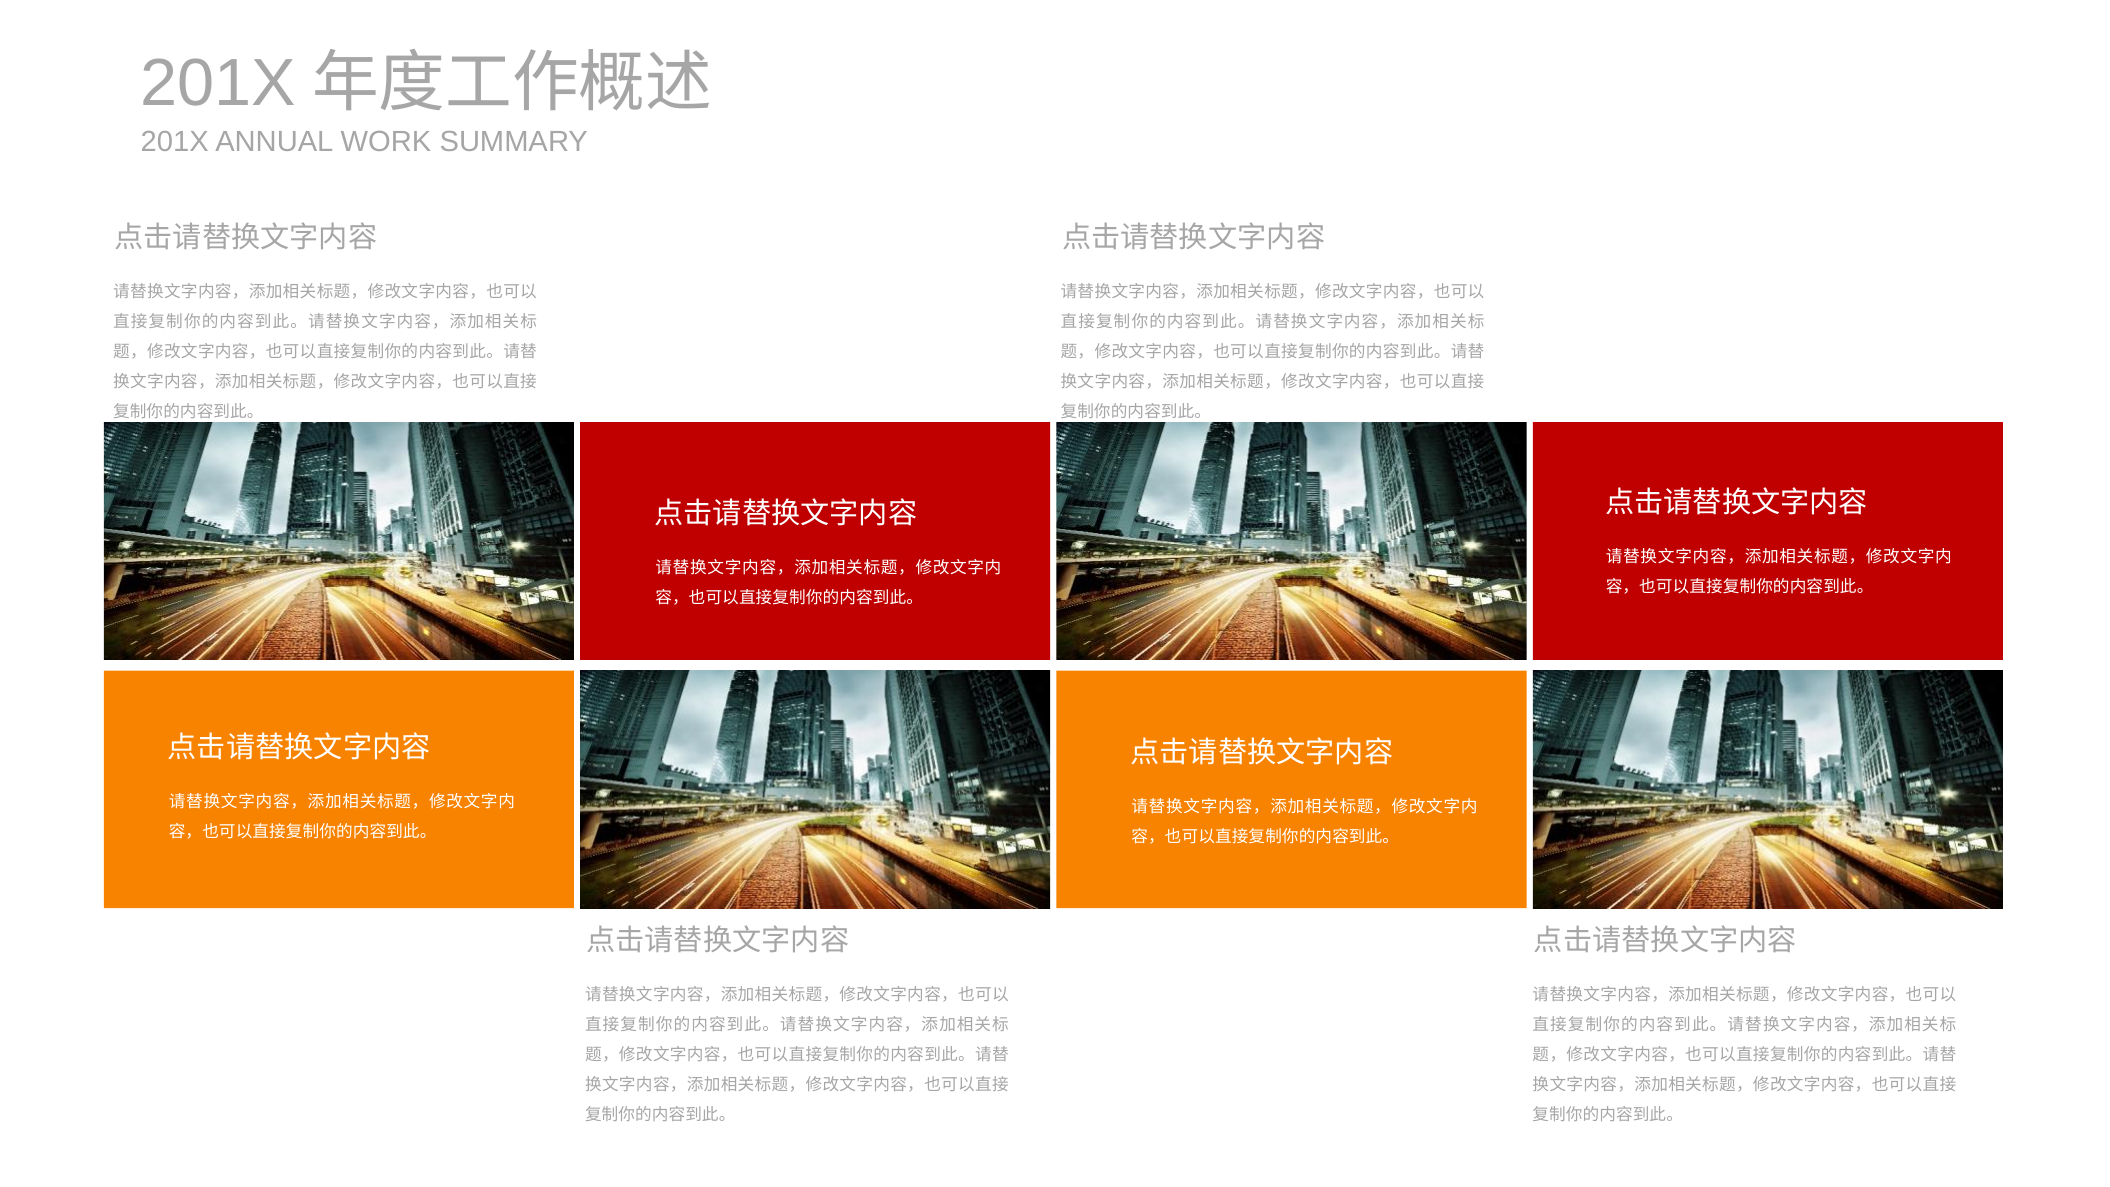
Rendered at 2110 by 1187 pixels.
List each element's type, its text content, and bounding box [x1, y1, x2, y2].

text_box 点击请替换文字内容 [1130, 732, 1399, 769]
text_box 点击请替换文字内容 [1533, 921, 1842, 957]
text_box 点击请替换文字内容 [114, 218, 423, 254]
text_box 点击请替换文字内容 [167, 728, 436, 764]
text_box [580, 670, 1051, 909]
text_box 请替换文字内容，添加相关标题，修改文字内容，也可以直接复制你的内容到此。 [1131, 785, 1479, 846]
text_box [1532, 422, 2003, 660]
text_box [1056, 422, 1527, 660]
text_box 请替换文字内容，添加相关标题，修改文字内容，也可以直接复制你的内容到此。请替换文字内容，添加相关标题，修改文字内容，也可以直接复制你的内容到此。请替换文字内容，添加相关标题，修改文字内容，也可以直接复制你的内容到此。 [585, 974, 1010, 1124]
text_box 点击请替换文字内容 [1062, 218, 1370, 254]
text_box 点击请替换文字内容 [1604, 483, 1873, 519]
text_box 请替换文字内容，添加相关标题，修改文字内容，也可以直接复制你的内容到此。 [168, 781, 516, 841]
text_box [103, 422, 574, 660]
text_box 点击请替换文字内容 [586, 921, 894, 957]
text_box 201X ANNUAL WORK SUMMARY [140, 122, 602, 158]
text_box 请替换文字内容，添加相关标题，修改文字内容，也可以直接复制你的内容到此。请替换文字内容，添加相关标题，修改文字内容，也可以直接复制你的内容到此。请替换文字内容，添加相关标题，修改文字内容，也可以直接复制你的内容到此。 [1532, 974, 1958, 1124]
text_box 201X年度工作概述 [140, 38, 789, 119]
text_box [103, 670, 574, 909]
text_box 请替换文字内容，添加相关标题，修改文字内容，也可以直接复制你的内容到此。请替换文字内容，添加相关标题，修改文字内容，也可以直接复制你的内容到此。请替换文字内容，添加相关标题，修改文字内容，也可以直接复制你的内容到此。 [1060, 270, 1486, 421]
text_box [580, 422, 1051, 660]
text_box [1056, 670, 1527, 909]
text_box 点击请替换文字内容 [654, 494, 923, 530]
text_box 请替换文字内容，添加相关标题，修改文字内容，也可以直接复制你的内容到此。 [655, 546, 1002, 607]
text_box 请替换文字内容，添加相关标题，修改文字内容，也可以直接复制你的内容到此。 [1605, 536, 1953, 597]
text_box [1532, 670, 2003, 909]
text_box 请替换文字内容，添加相关标题，修改文字内容，也可以直接复制你的内容到此。请替换文字内容，添加相关标题，修改文字内容，也可以直接复制你的内容到此。请替换文字内容，添加相关标题，修改文字内容，也可以直接复制你的内容到此。 [113, 270, 538, 421]
